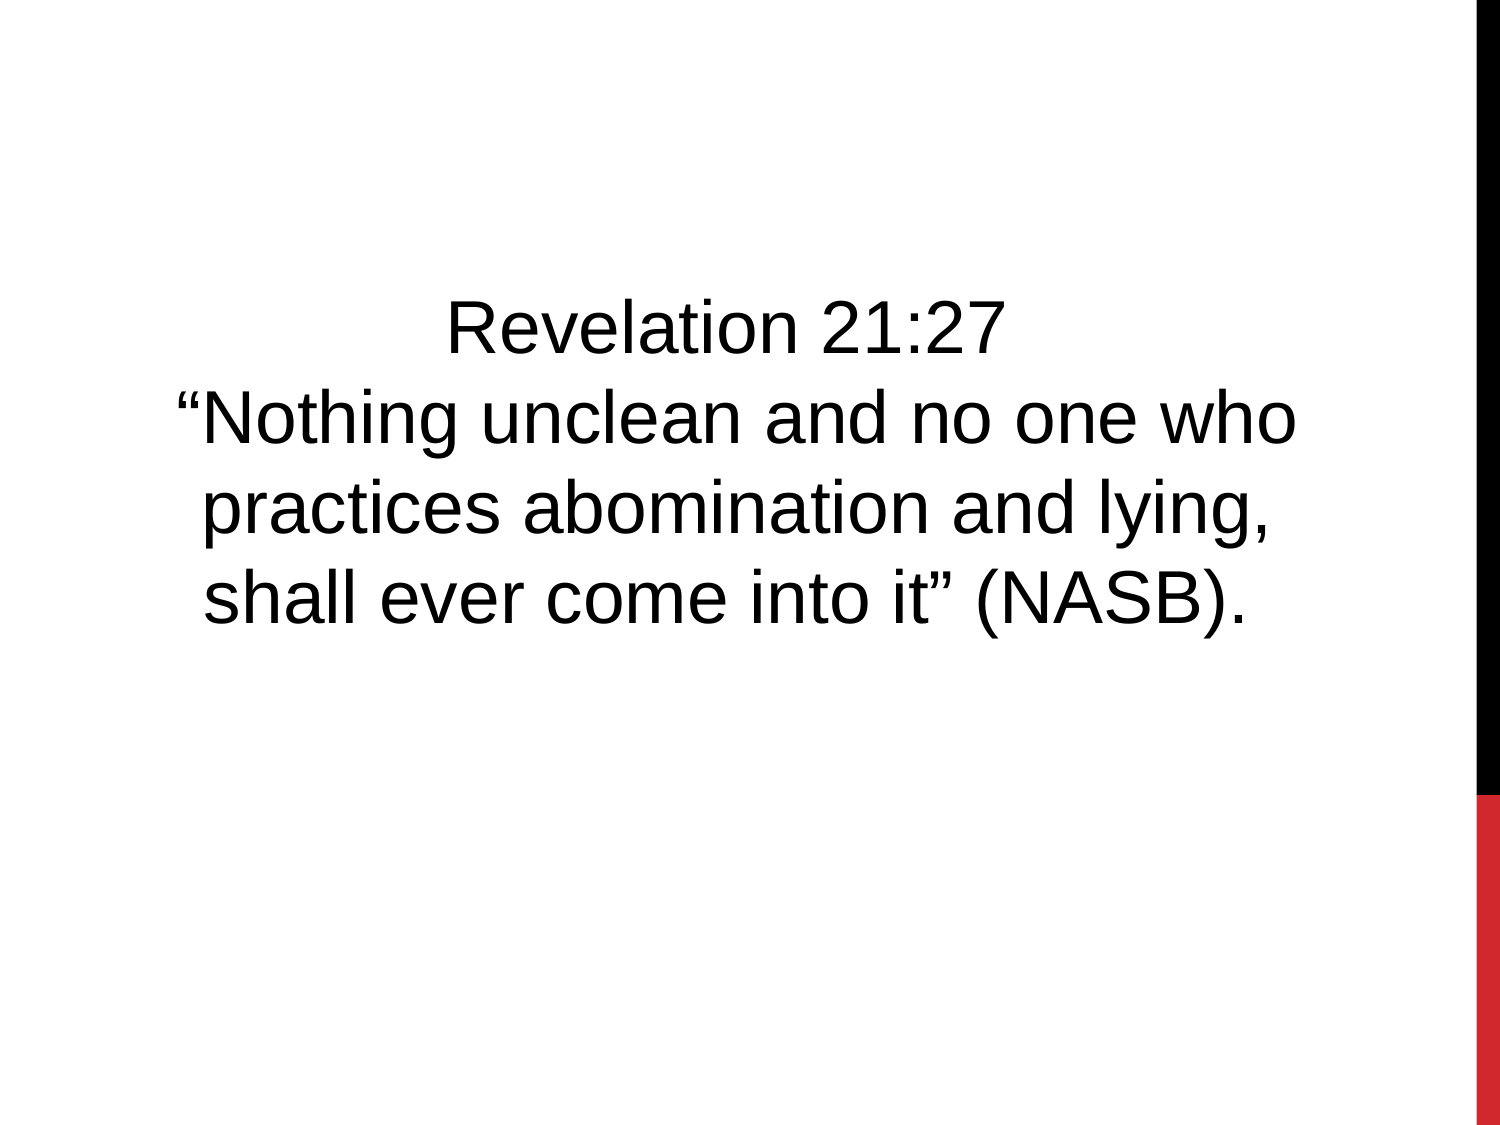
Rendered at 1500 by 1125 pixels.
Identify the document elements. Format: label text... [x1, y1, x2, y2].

text_box Revelation 21:27 “Nothing unclean and no one who practices abomination and lying, shall ever come into it” (NASB). [125, 271, 1350, 647]
